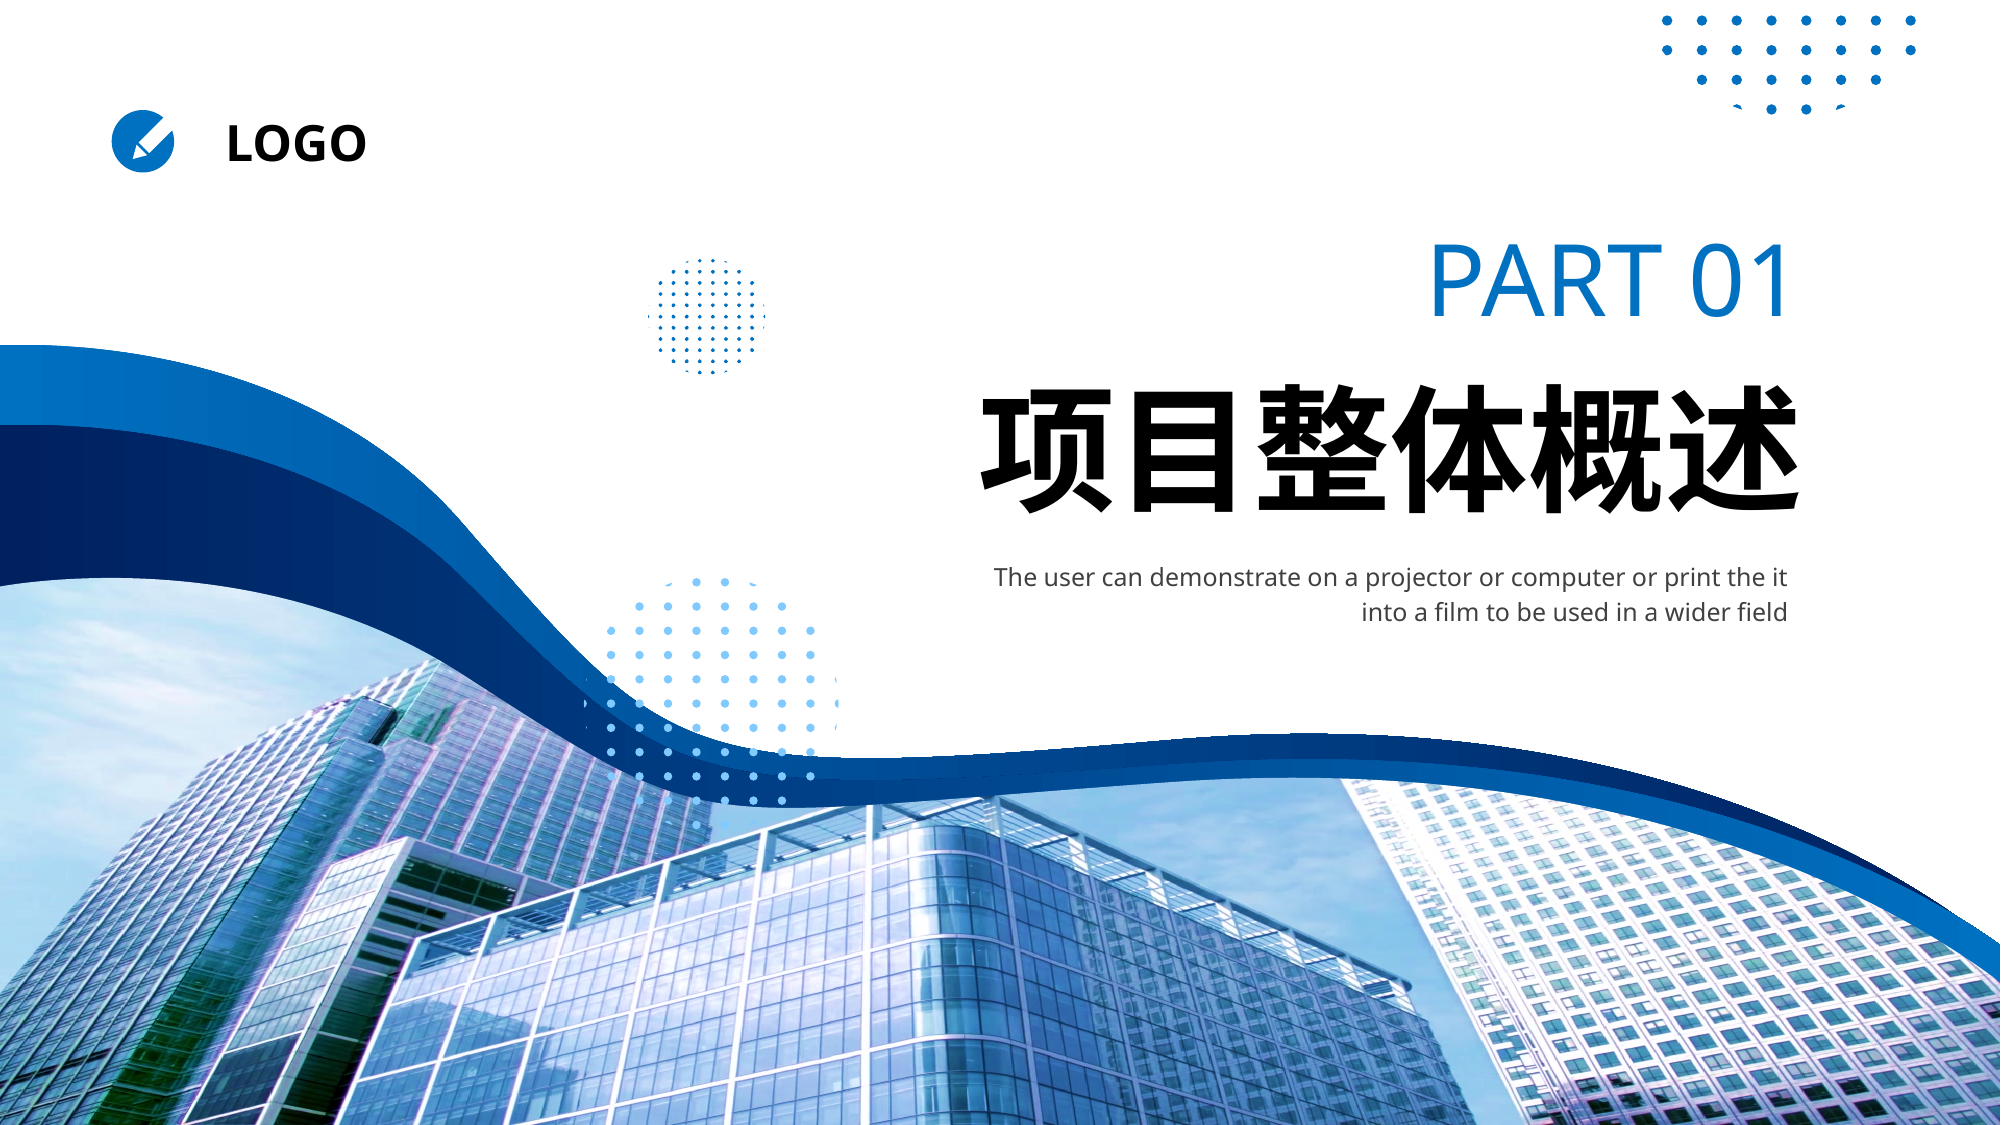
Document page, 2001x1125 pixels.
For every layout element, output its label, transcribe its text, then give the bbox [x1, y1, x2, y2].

text_box [749, 335, 756, 342]
text_box [657, 313, 664, 320]
text_box [696, 279, 703, 287]
text_box [722, 279, 730, 287]
text_box [1660, 14, 1674, 27]
text_box [1904, 43, 1917, 57]
text_box [657, 280, 664, 287]
text_box [1800, 73, 1813, 87]
text_box [670, 313, 677, 320]
text_box [722, 302, 730, 309]
text_box [1731, 103, 1744, 111]
text_box [749, 313, 756, 320]
text_box [696, 257, 704, 265]
text_box [670, 279, 677, 287]
text_box [709, 313, 717, 320]
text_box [0, 344, 2000, 1125]
text_box [683, 302, 690, 309]
text_box [696, 291, 703, 298]
text_box [1904, 14, 1917, 27]
text_box [722, 335, 730, 342]
text_box [1800, 43, 1813, 57]
text_box [1695, 43, 1709, 57]
text_box [1660, 43, 1674, 57]
text_box [1834, 73, 1848, 87]
text_box PART 01 [1293, 179, 1804, 344]
text_box [657, 291, 664, 298]
text_box [657, 302, 664, 309]
text_box [709, 291, 717, 298]
text_box [1765, 73, 1778, 87]
text_box [709, 324, 717, 331]
text_box [1765, 14, 1778, 27]
text_box [749, 291, 756, 298]
text_box [683, 324, 690, 331]
text_box [683, 291, 690, 298]
text_box [1765, 43, 1778, 57]
text_box [722, 268, 730, 276]
text_box [735, 291, 743, 298]
text_box [696, 313, 703, 320]
text_box [696, 268, 703, 276]
text_box LOGO [210, 103, 403, 179]
text_box [1765, 103, 1778, 116]
text_box [670, 324, 677, 331]
text_box [1730, 43, 1744, 57]
text_box [1695, 73, 1709, 87]
text_box [670, 268, 677, 276]
text_box [709, 268, 717, 276]
text_box [1869, 43, 1883, 57]
text_box [683, 313, 690, 320]
text_box [722, 324, 730, 331]
text_box [683, 268, 690, 276]
text_box [749, 324, 756, 331]
text_box [1834, 14, 1848, 27]
text_box [735, 302, 743, 309]
text_box [735, 335, 743, 342]
text_box [749, 302, 756, 309]
text_box [1800, 14, 1813, 27]
text_box [670, 291, 677, 298]
text_box [1800, 103, 1813, 116]
text_box [696, 335, 703, 342]
text_box [110, 108, 176, 174]
text_box [682, 259, 691, 264]
text_box [1730, 73, 1744, 87]
text_box [735, 324, 743, 331]
text_box [1695, 14, 1709, 27]
text_box [709, 335, 717, 342]
text_box [657, 324, 664, 331]
text_box [709, 279, 717, 287]
text_box [1869, 14, 1883, 27]
text_box [696, 324, 703, 331]
text_box [735, 313, 743, 320]
text_box [722, 291, 730, 298]
text_box [1869, 73, 1883, 87]
text_box [670, 302, 677, 309]
text_box [1730, 14, 1744, 27]
text_box [722, 313, 730, 320]
text_box [709, 257, 717, 265]
text_box [657, 335, 664, 342]
text_box [696, 302, 703, 309]
text_box [735, 279, 743, 287]
text_box [762, 300, 766, 310]
text_box [683, 279, 690, 287]
text_box [709, 302, 717, 309]
text_box [683, 335, 690, 342]
text_box [749, 280, 756, 287]
text_box [1834, 43, 1848, 57]
text_box [1834, 103, 1847, 112]
text_box [735, 268, 743, 276]
text_box [670, 335, 677, 342]
